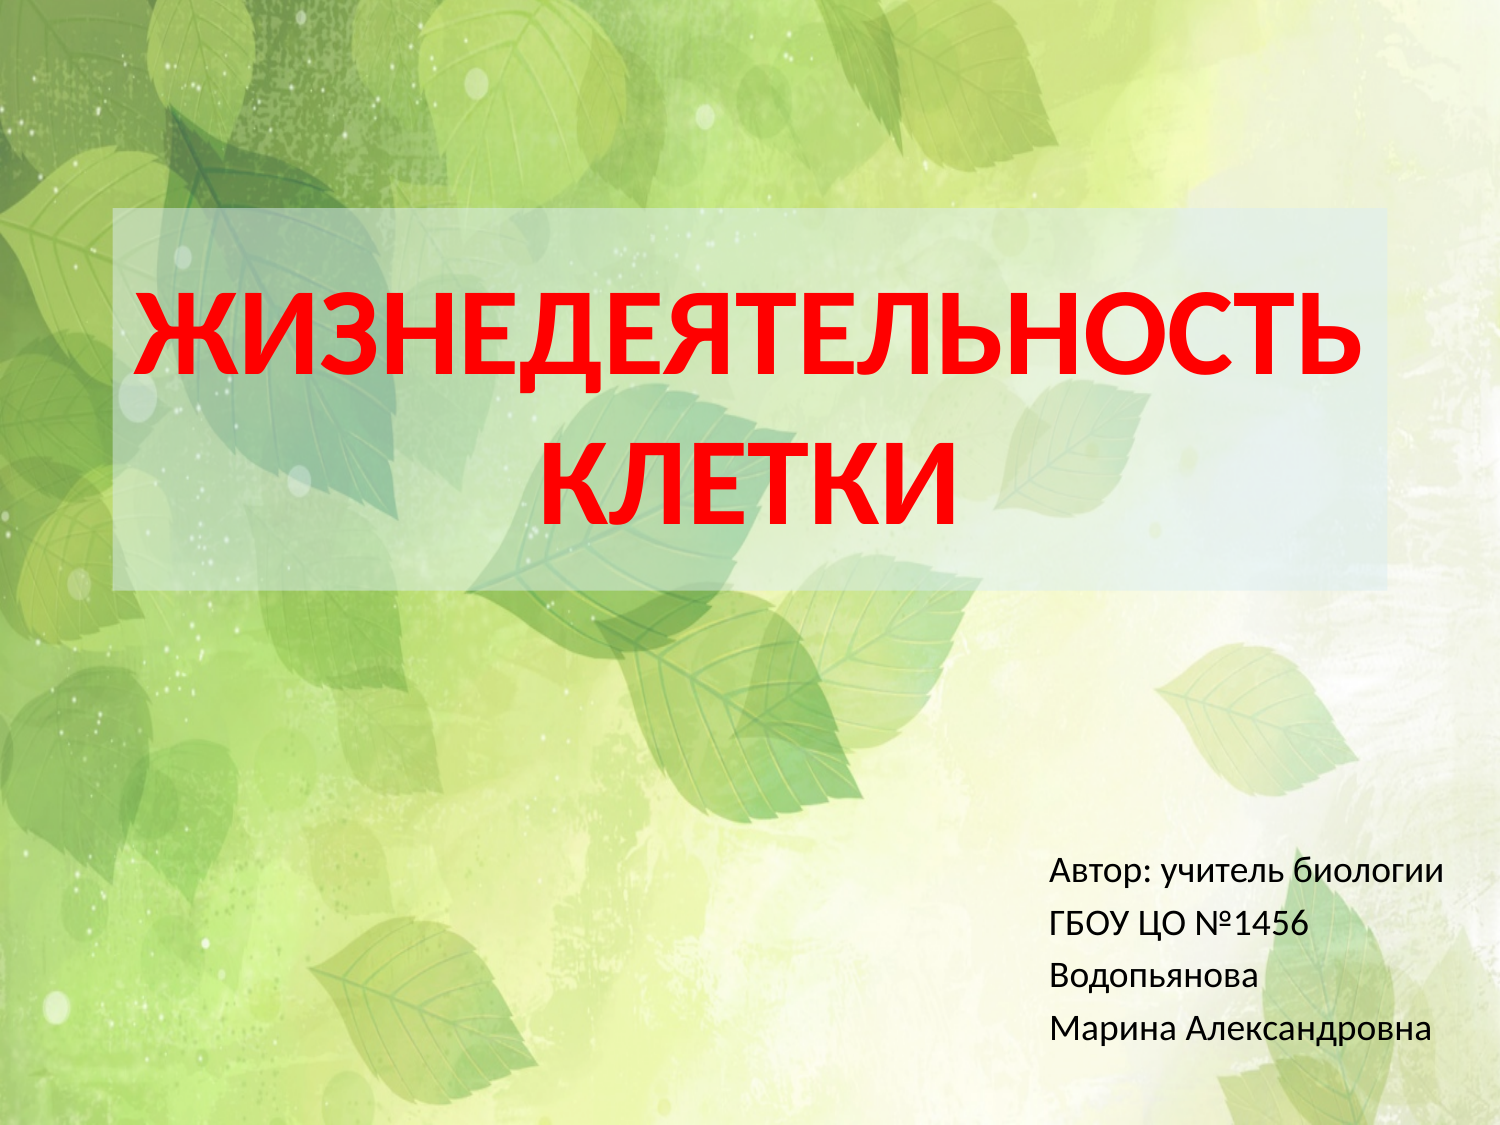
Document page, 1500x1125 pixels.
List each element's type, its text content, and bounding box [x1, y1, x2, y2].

subtitle Автор: учитель биологии ГБОУ ЦО №1456 Водопьянова Марина Александровна [1033, 837, 1500, 1125]
title ЖИЗНЕДЕЯТЕЛЬНОСТЬ КЛЕТКИ [112, 207, 1388, 591]
